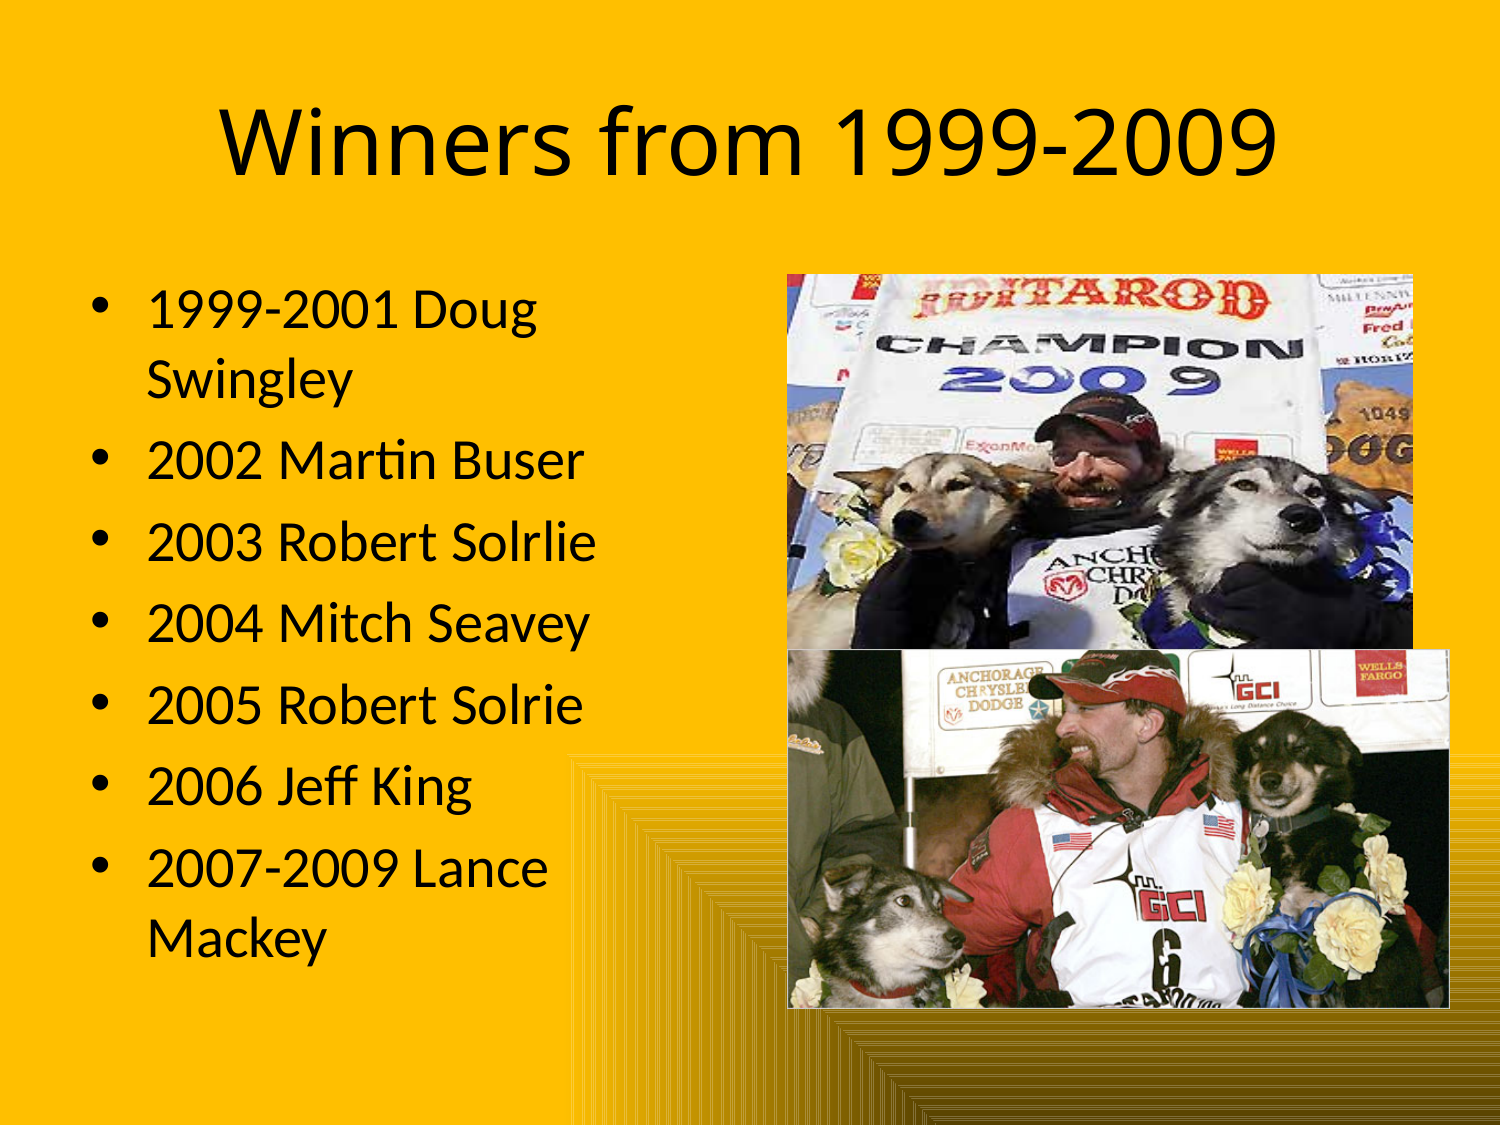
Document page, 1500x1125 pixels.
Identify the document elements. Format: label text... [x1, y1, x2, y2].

picture [787, 274, 1413, 649]
title Winners from 1999-2009 [75, 45, 1425, 233]
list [787, 649, 1451, 1010]
list 1999-2001 Doug Swingley 2002 Martin Buser 2003 Robert Solrlie 2004 Mitch Seavey 2005 Robert Solrie 2006 Jeff King 2007-2009 Lance Mackey [75, 262, 688, 1005]
